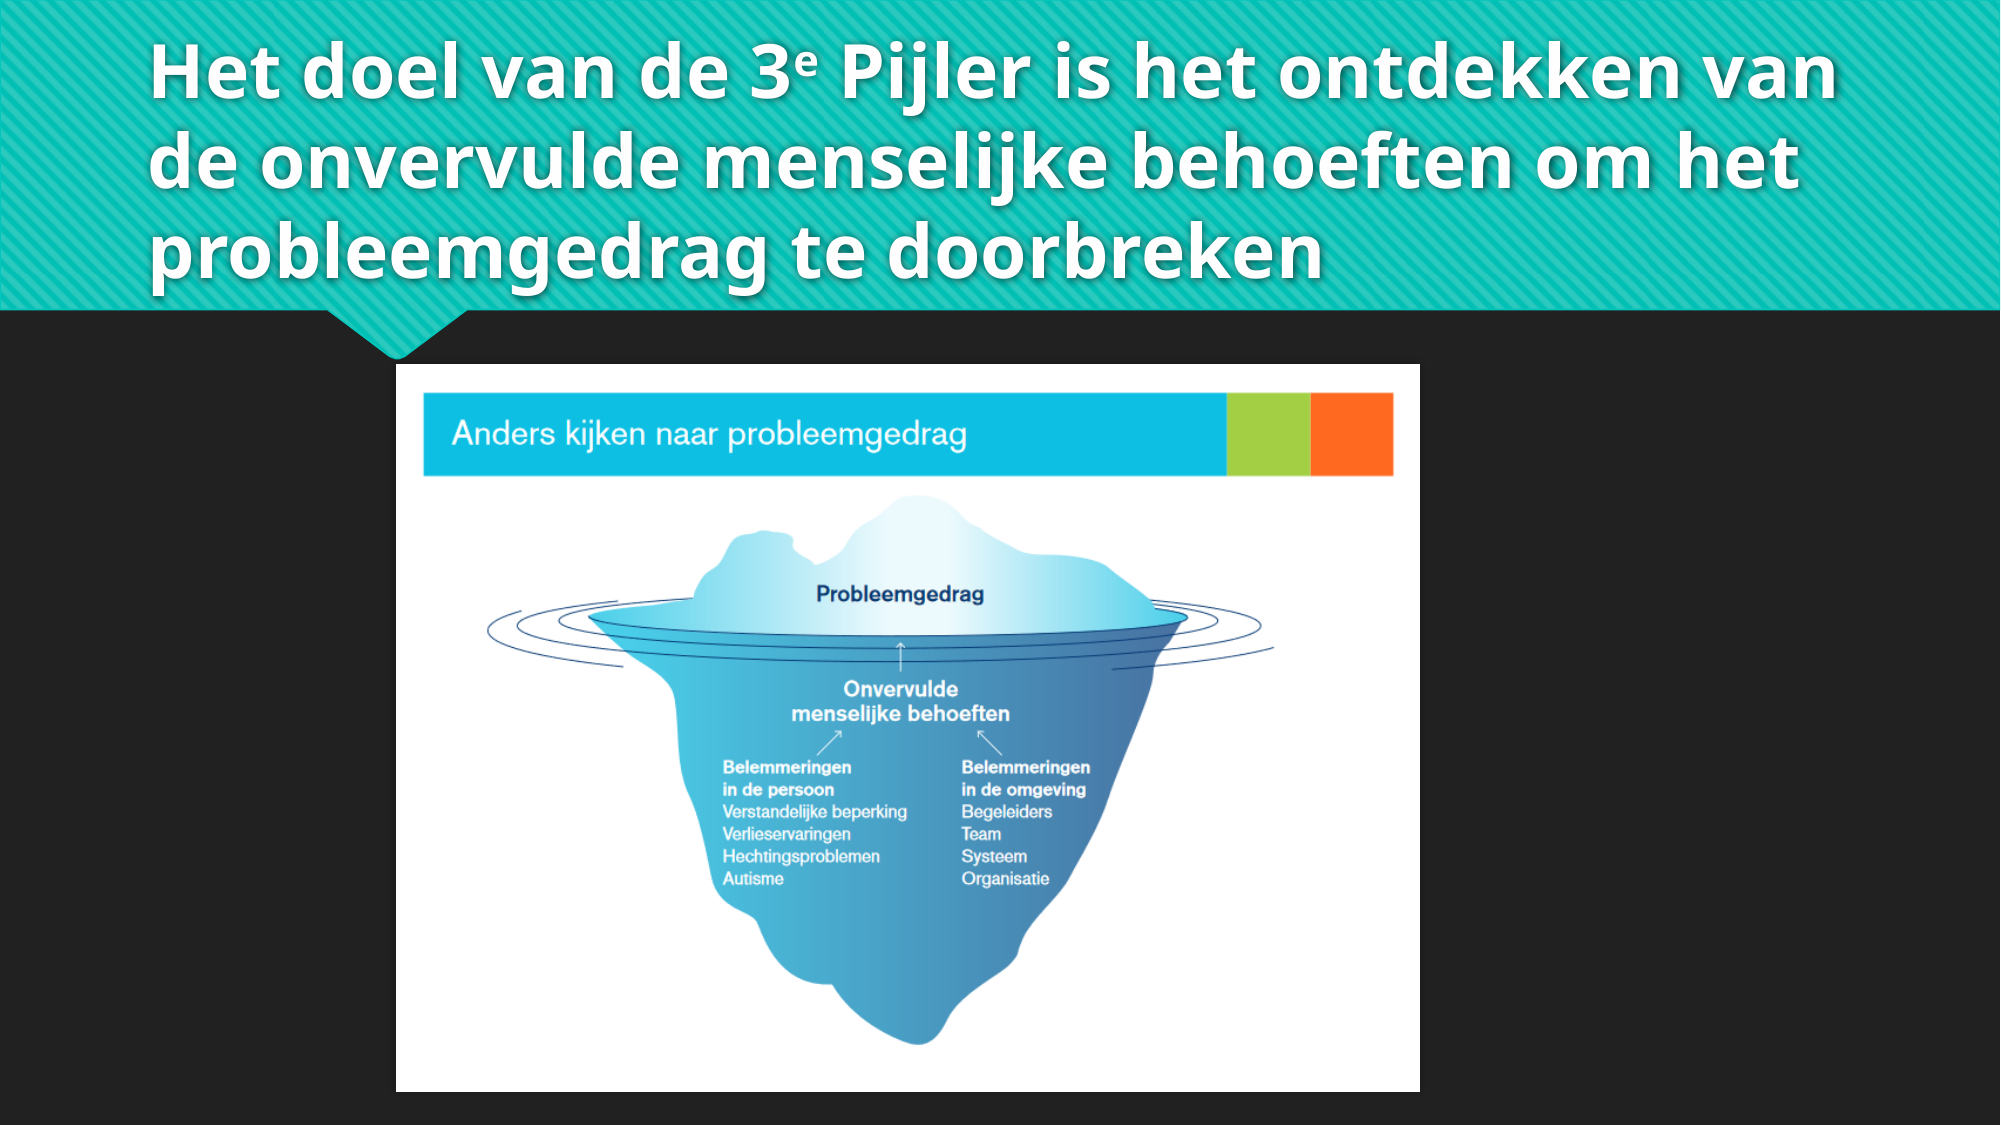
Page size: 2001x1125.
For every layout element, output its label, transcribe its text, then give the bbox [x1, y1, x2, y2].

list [396, 364, 1421, 1092]
title Het doel van de 3e Pijler is het ontdekken van de onvervulde menselijke behoeften om het probleemgedrag te doorbreken [132, 0, 1868, 302]
